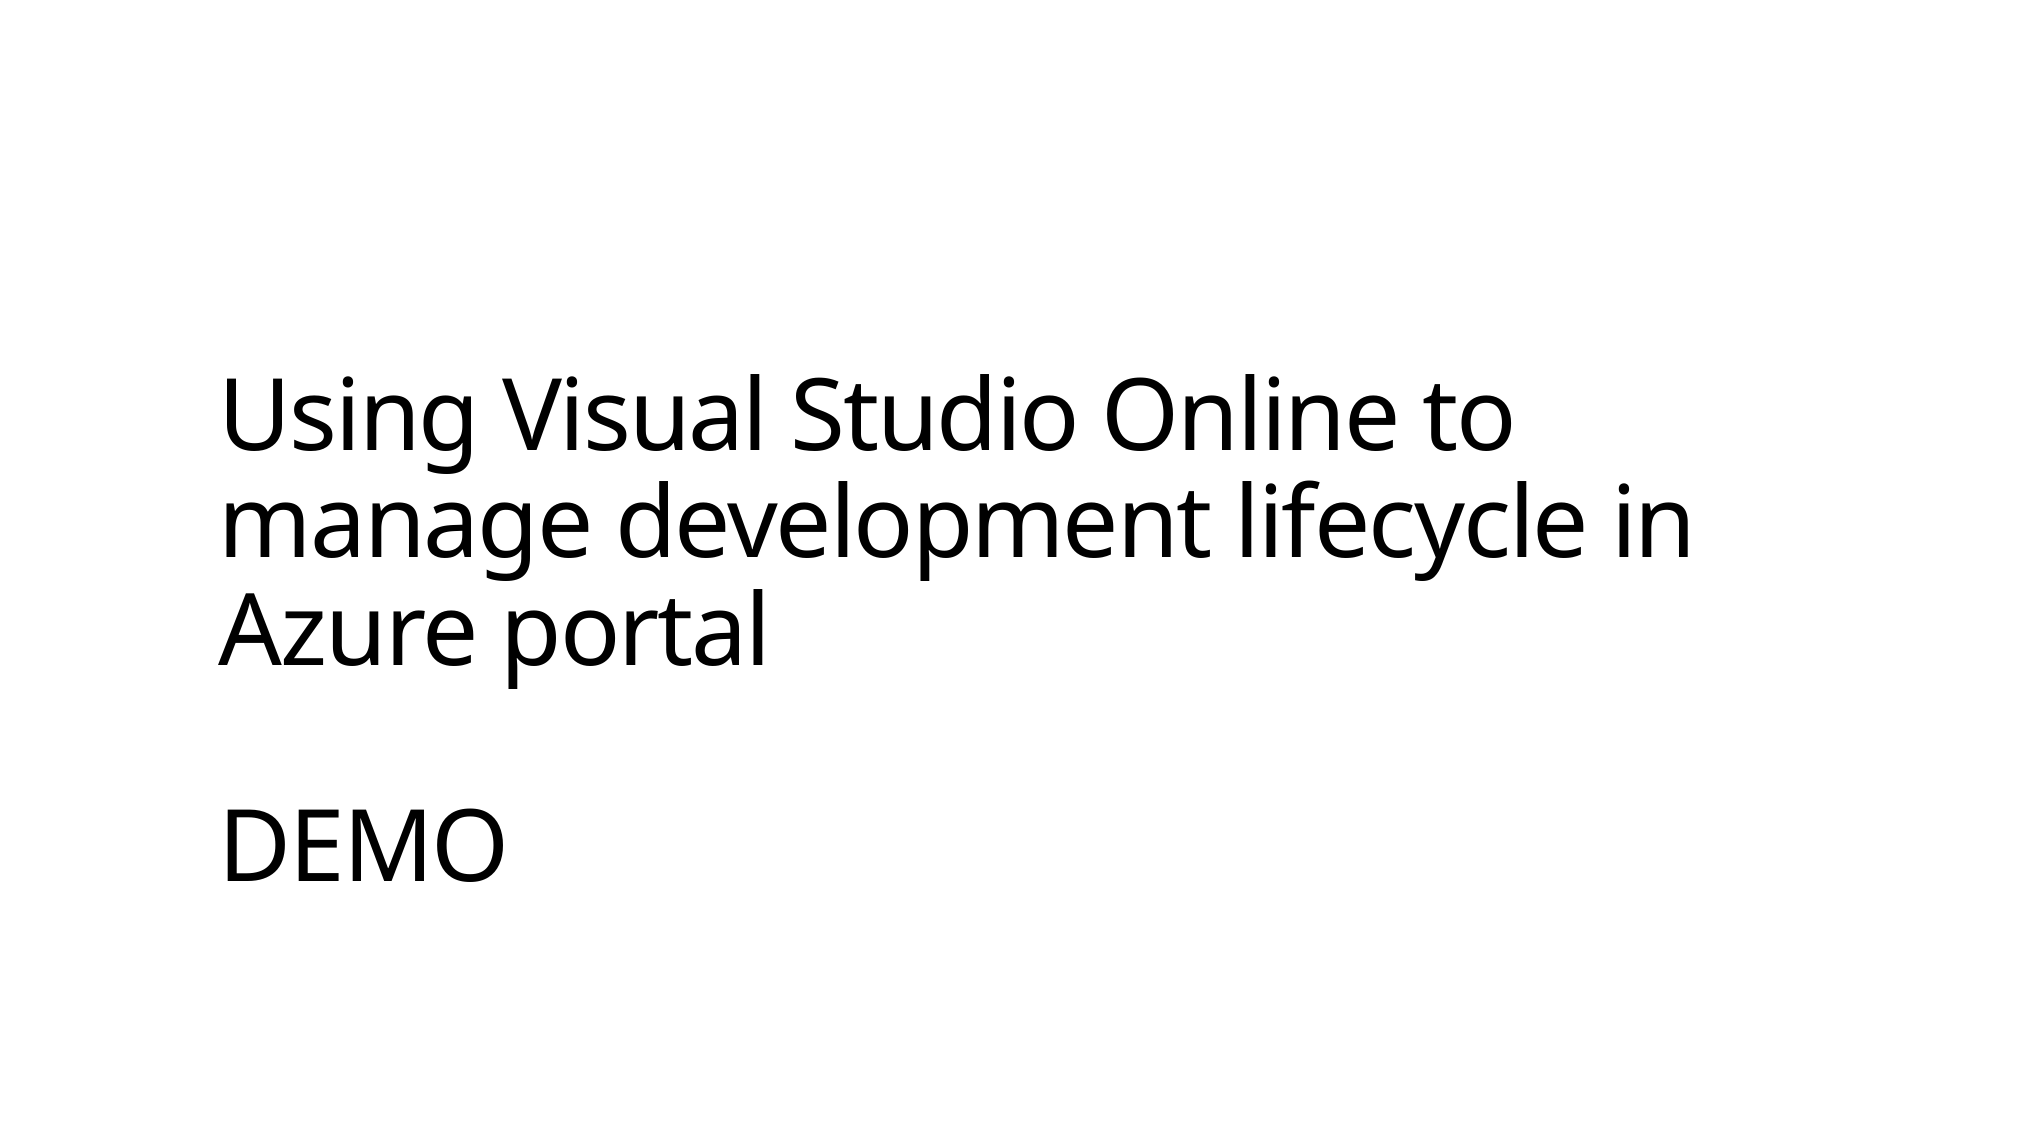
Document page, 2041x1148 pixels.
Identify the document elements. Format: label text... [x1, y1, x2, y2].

title Using Visual Studio Online to manage development lifecycle in Azure portal DEMO [195, 348, 1846, 649]
